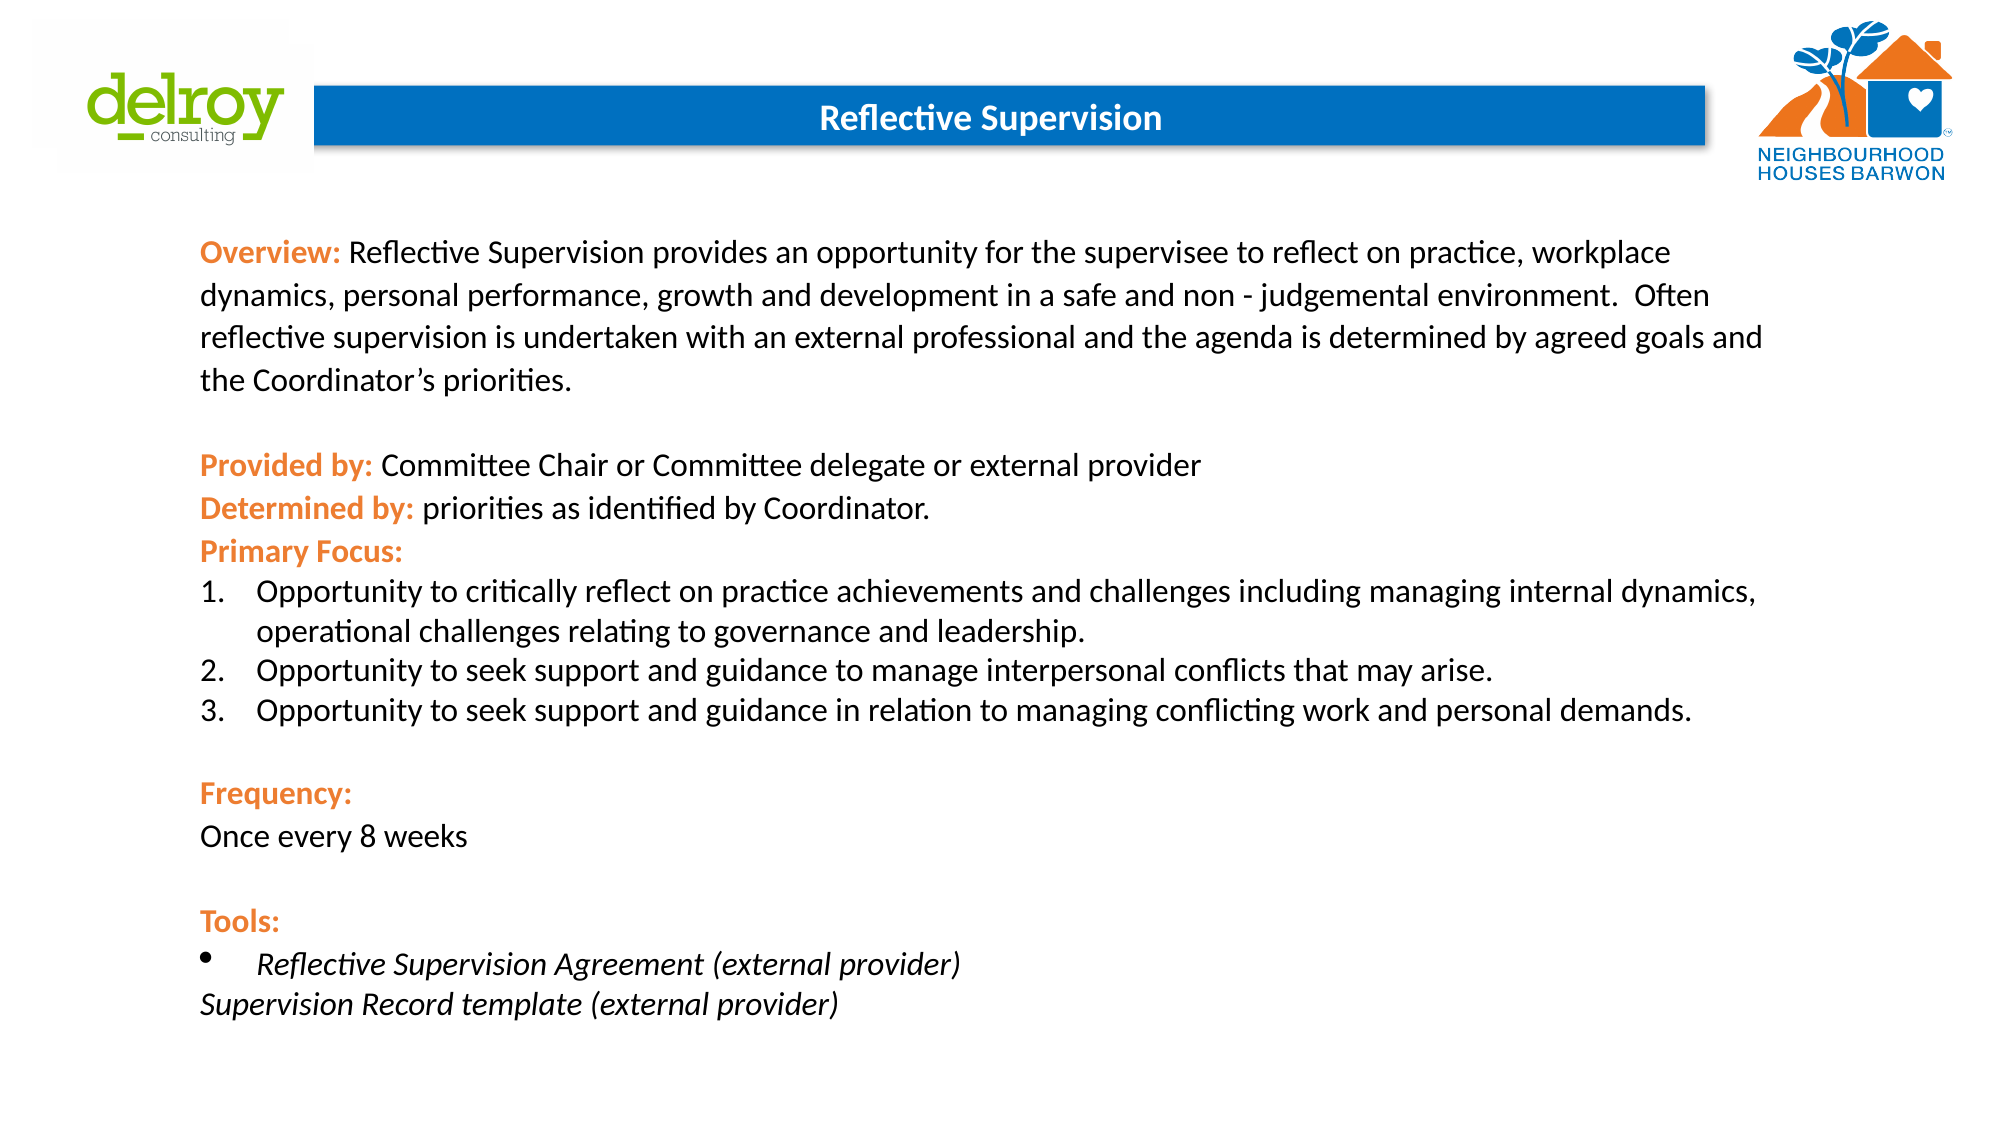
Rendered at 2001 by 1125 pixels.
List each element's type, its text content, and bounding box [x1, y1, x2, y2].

text_box Reflective Supervision [314, 85, 1705, 146]
picture [32, 19, 314, 173]
picture [1757, 19, 1954, 184]
text_box Overview: Reflective Supervision provides an opportunity for the supervisee to reflect on practice, workplace dynamics, personal performance, growth and development in a safe and non - judgemental environment. Often reflective supervision is undertaken with an external professional and the agenda is determined by agreed goals and the Coordinator’s priorities. Provided by: Committee Chair or Committee delegate or external provider Determined by: priorities as identified by Coordinator. Primary Focus: Opportunity to critically reflect on practice achievements and challenges including managing internal dynamics, operational challenges relating to governance and leadership. Opportunity to seek support and guidance to manage interpersonal conflicts that may arise. Opportunity to seek support and guidance in relation to managing conflicting work and personal demands. Frequency: Once every 8 weeks Tools: Reflective Supervision Agreement (external provider) Supervision Record template (external provider) [185, 219, 1815, 1030]
